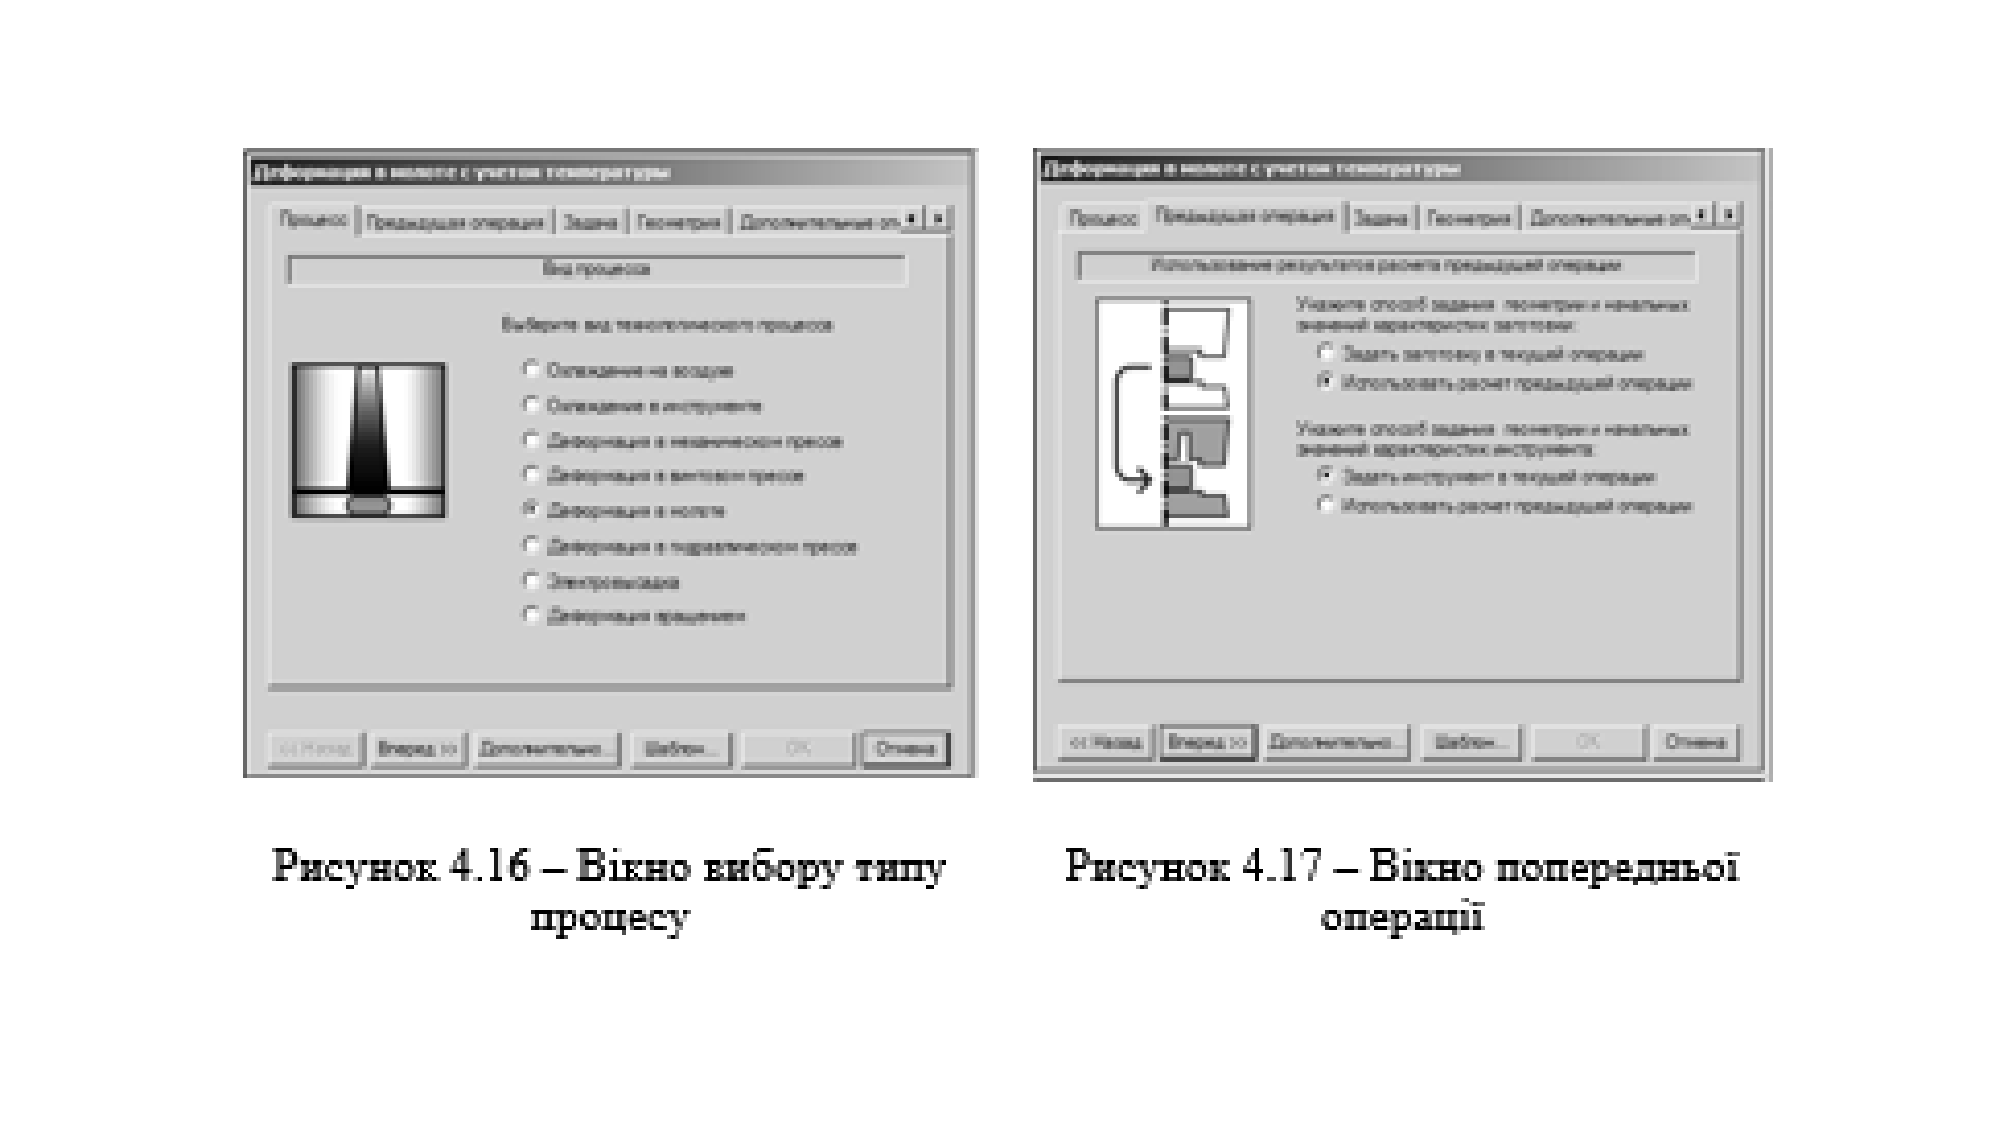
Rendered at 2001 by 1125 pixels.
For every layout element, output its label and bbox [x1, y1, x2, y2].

picture [149, 107, 1819, 1001]
